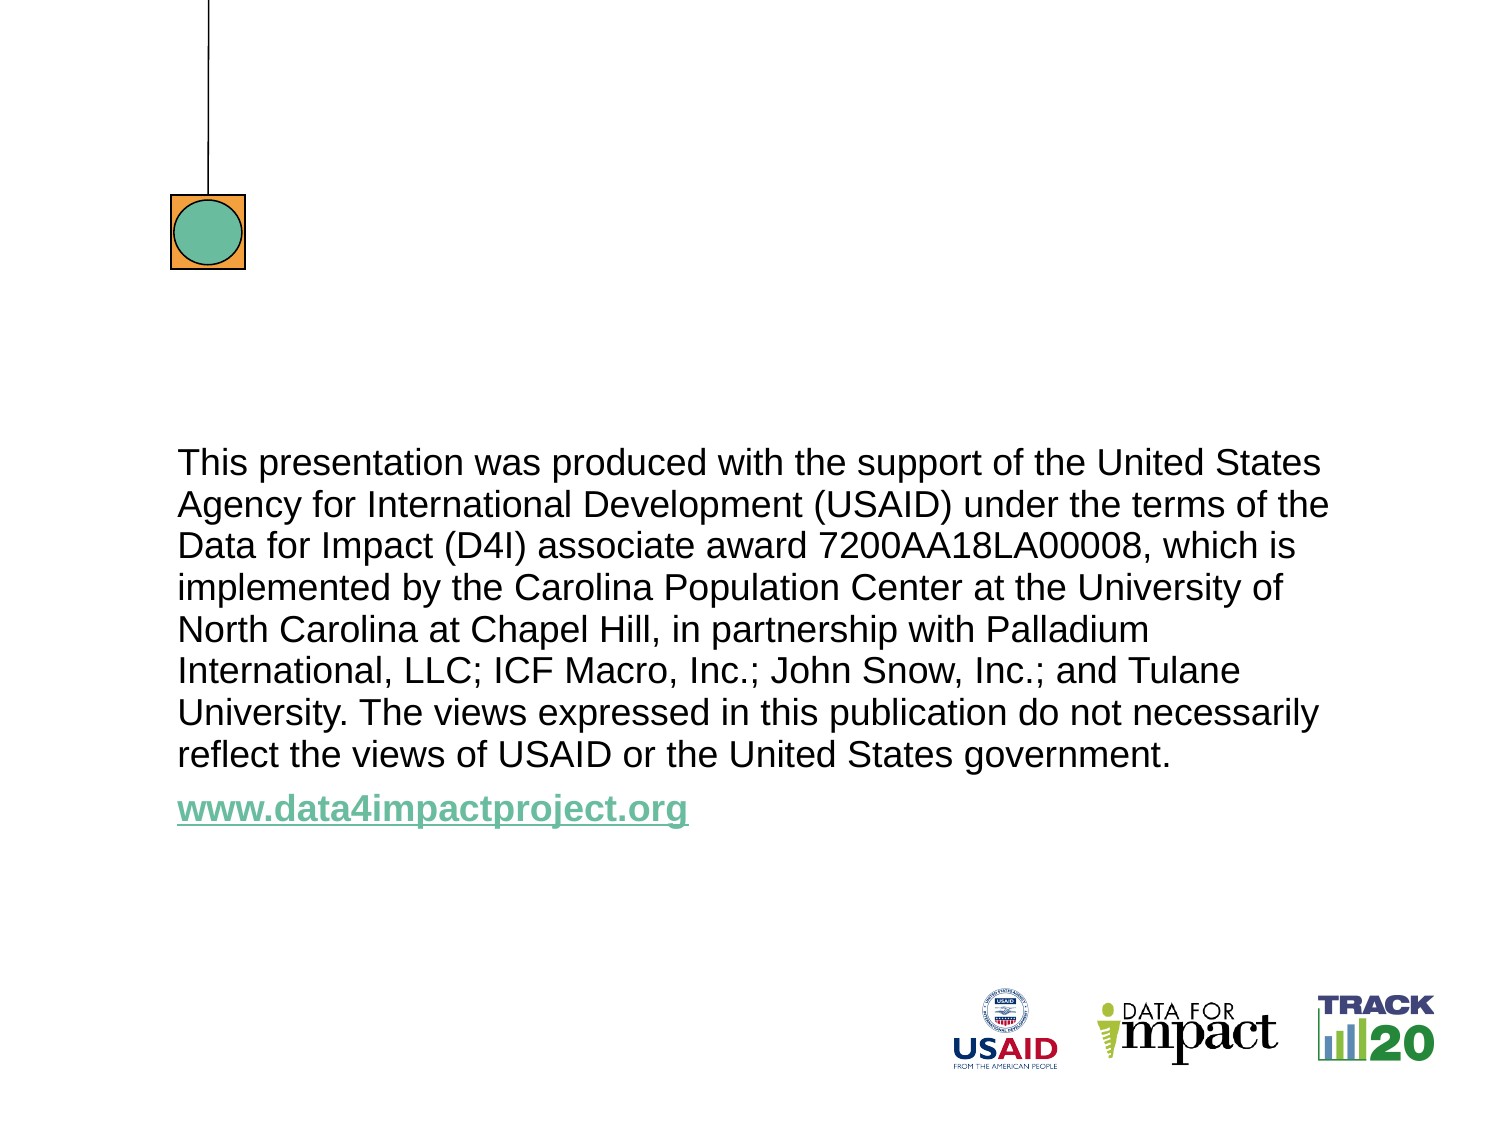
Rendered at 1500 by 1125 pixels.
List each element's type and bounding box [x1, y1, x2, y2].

picture [1092, 994, 1284, 1070]
picture [1318, 995, 1435, 1061]
picture [931, 967, 1080, 1090]
